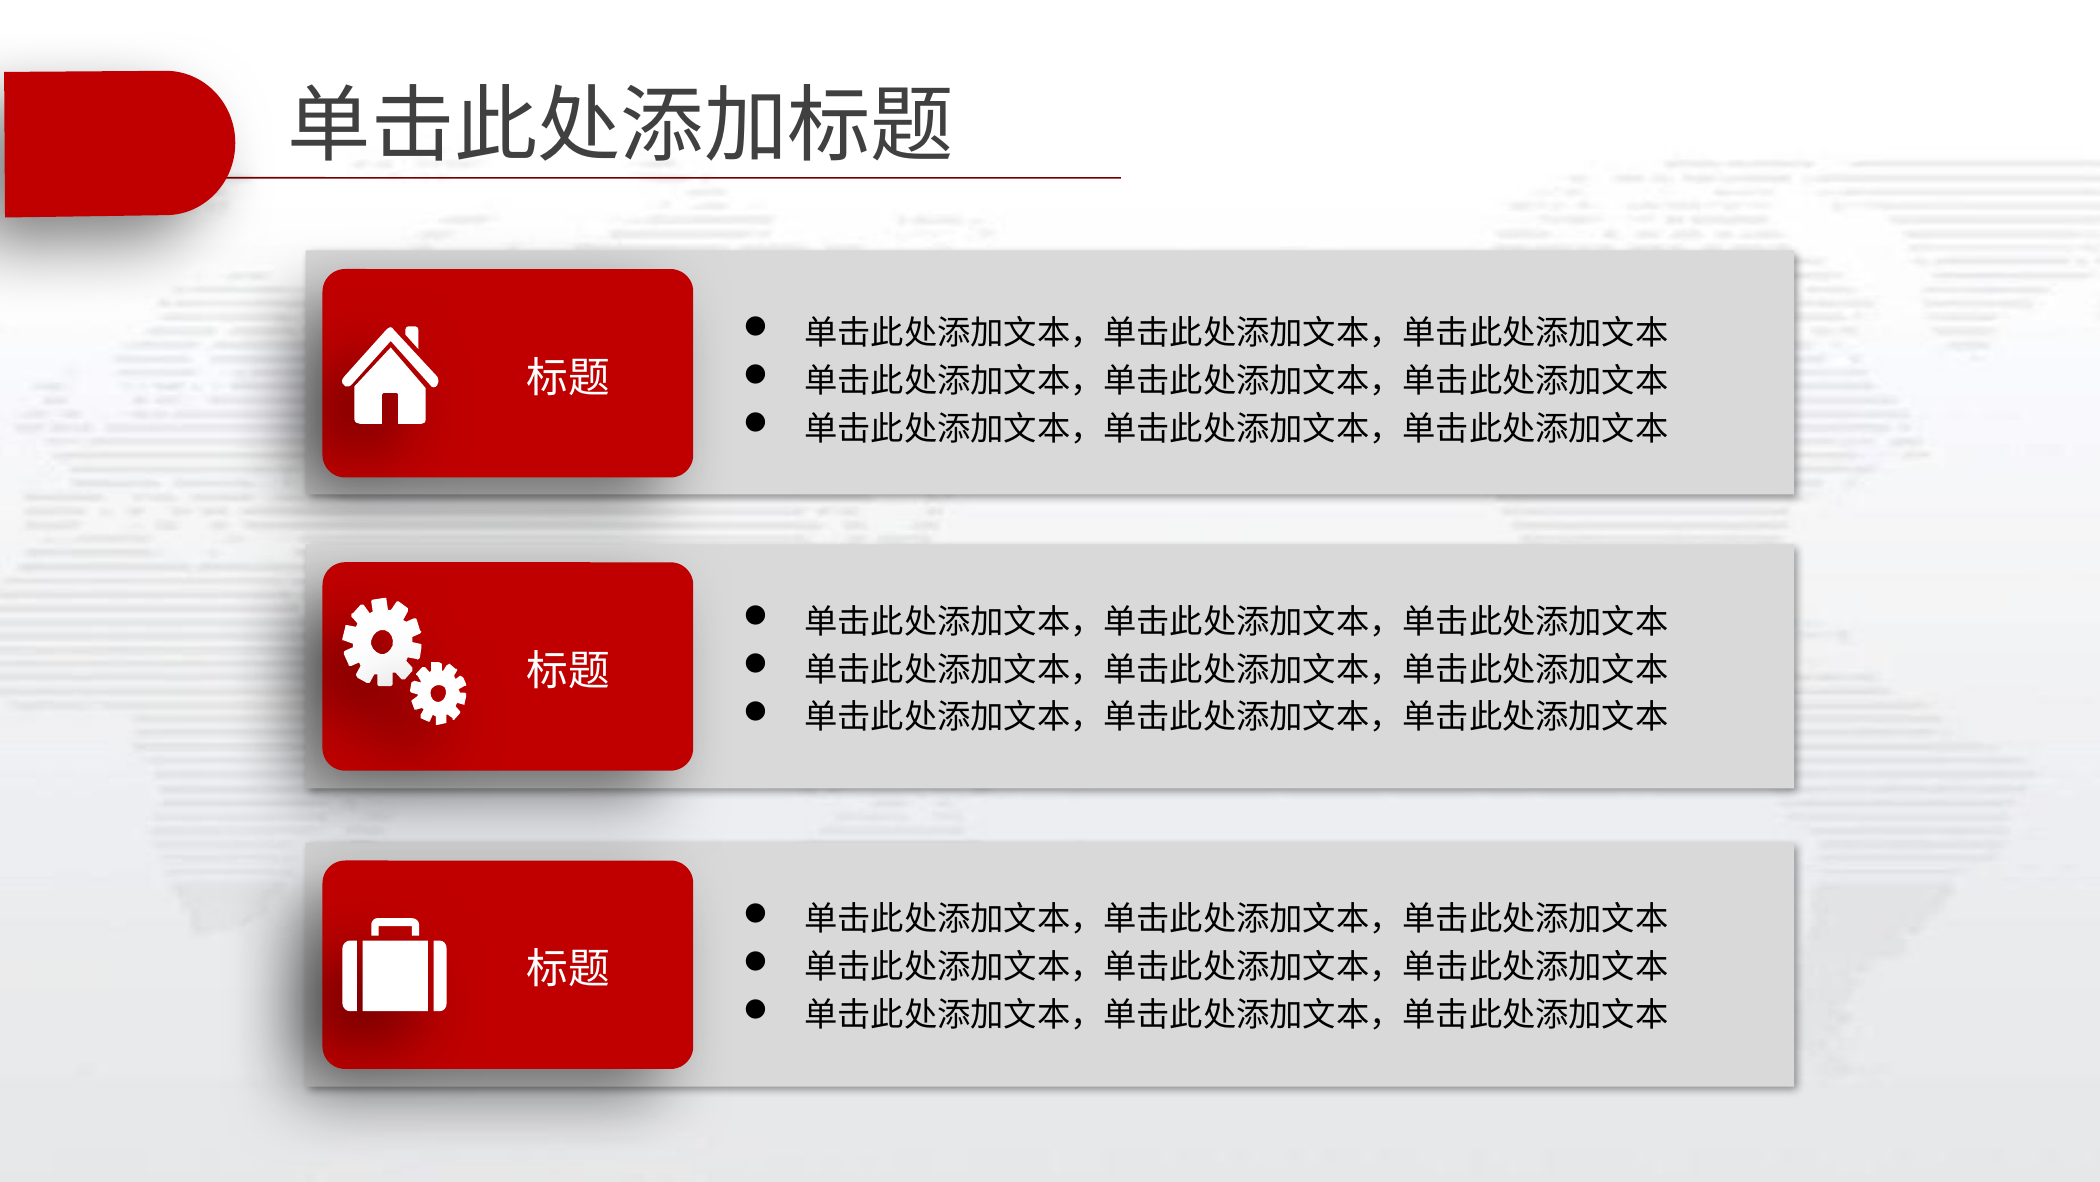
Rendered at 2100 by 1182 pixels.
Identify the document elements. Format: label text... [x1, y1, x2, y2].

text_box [322, 268, 694, 478]
text_box 单击此处添加文本，单击此处添加文本，单击此处添加文本 单击此处添加文本，单击此处添加文本，单击此处添加文本 单击此处添加文本，单击此处添加文本，单击此处添加文本 [723, 293, 1700, 457]
title 单击此处添加标题 [270, 47, 1691, 196]
text_box [669, 842, 1795, 1087]
text_box [305, 544, 319, 548]
picture [0, 0, 2100, 1182]
text_box [634, 250, 1795, 495]
text_box [305, 250, 322, 255]
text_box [322, 860, 694, 1070]
text_box 单击此处添加文本，单击此处添加文本，单击此处添加文本 单击此处添加文本，单击此处添加文本，单击此处添加文本 单击此处添加文本，单击此处添加文本，单击此处添加文本 [723, 582, 1700, 746]
text_box [638, 544, 1795, 789]
text_box 单击此处添加文本，单击此处添加文本，单击此处添加文本 单击此处添加文本，单击此处添加文本，单击此处添加文本 单击此处添加文本，单击此处添加文本，单击此处添加文本 [723, 879, 1700, 1044]
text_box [322, 561, 694, 771]
